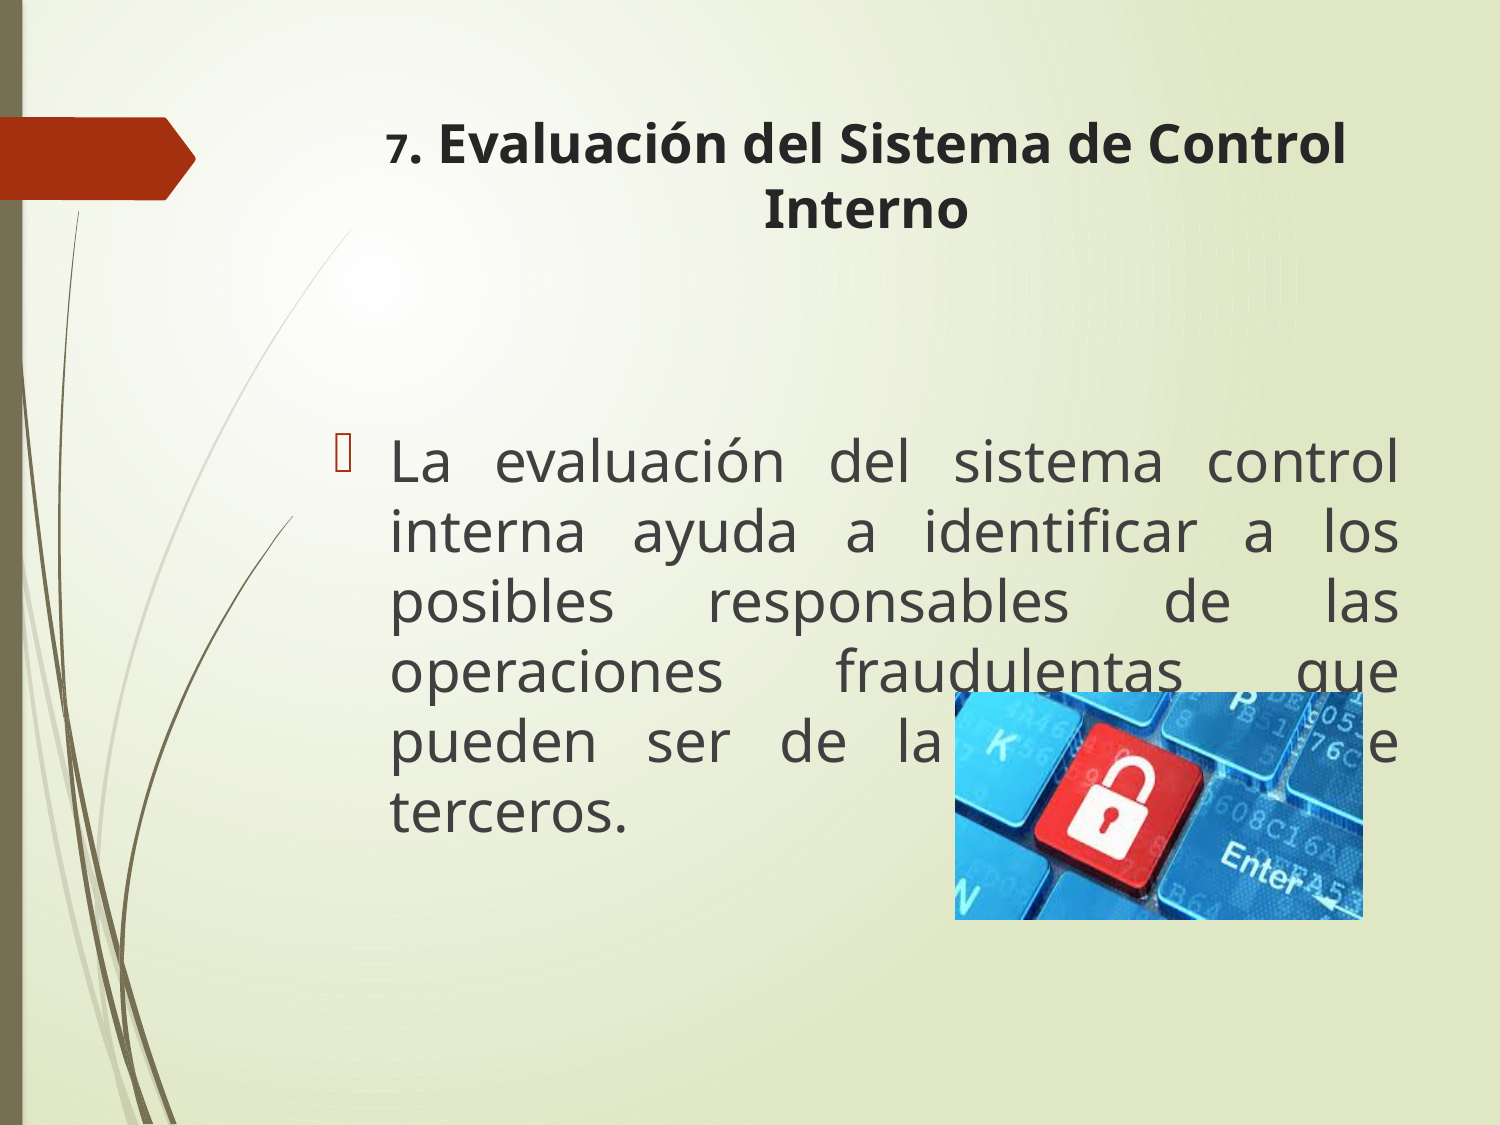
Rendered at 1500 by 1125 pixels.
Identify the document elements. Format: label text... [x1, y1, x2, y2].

list La evaluación del sistema control interna ayuda a identificar a los posibles responsables de las operaciones fraudulentas que pueden ser de la entidad o de terceros. [318, 416, 1416, 970]
picture [955, 692, 1363, 920]
title 7. Evaluación del Sistema de Control Interno [319, 102, 1416, 313]
